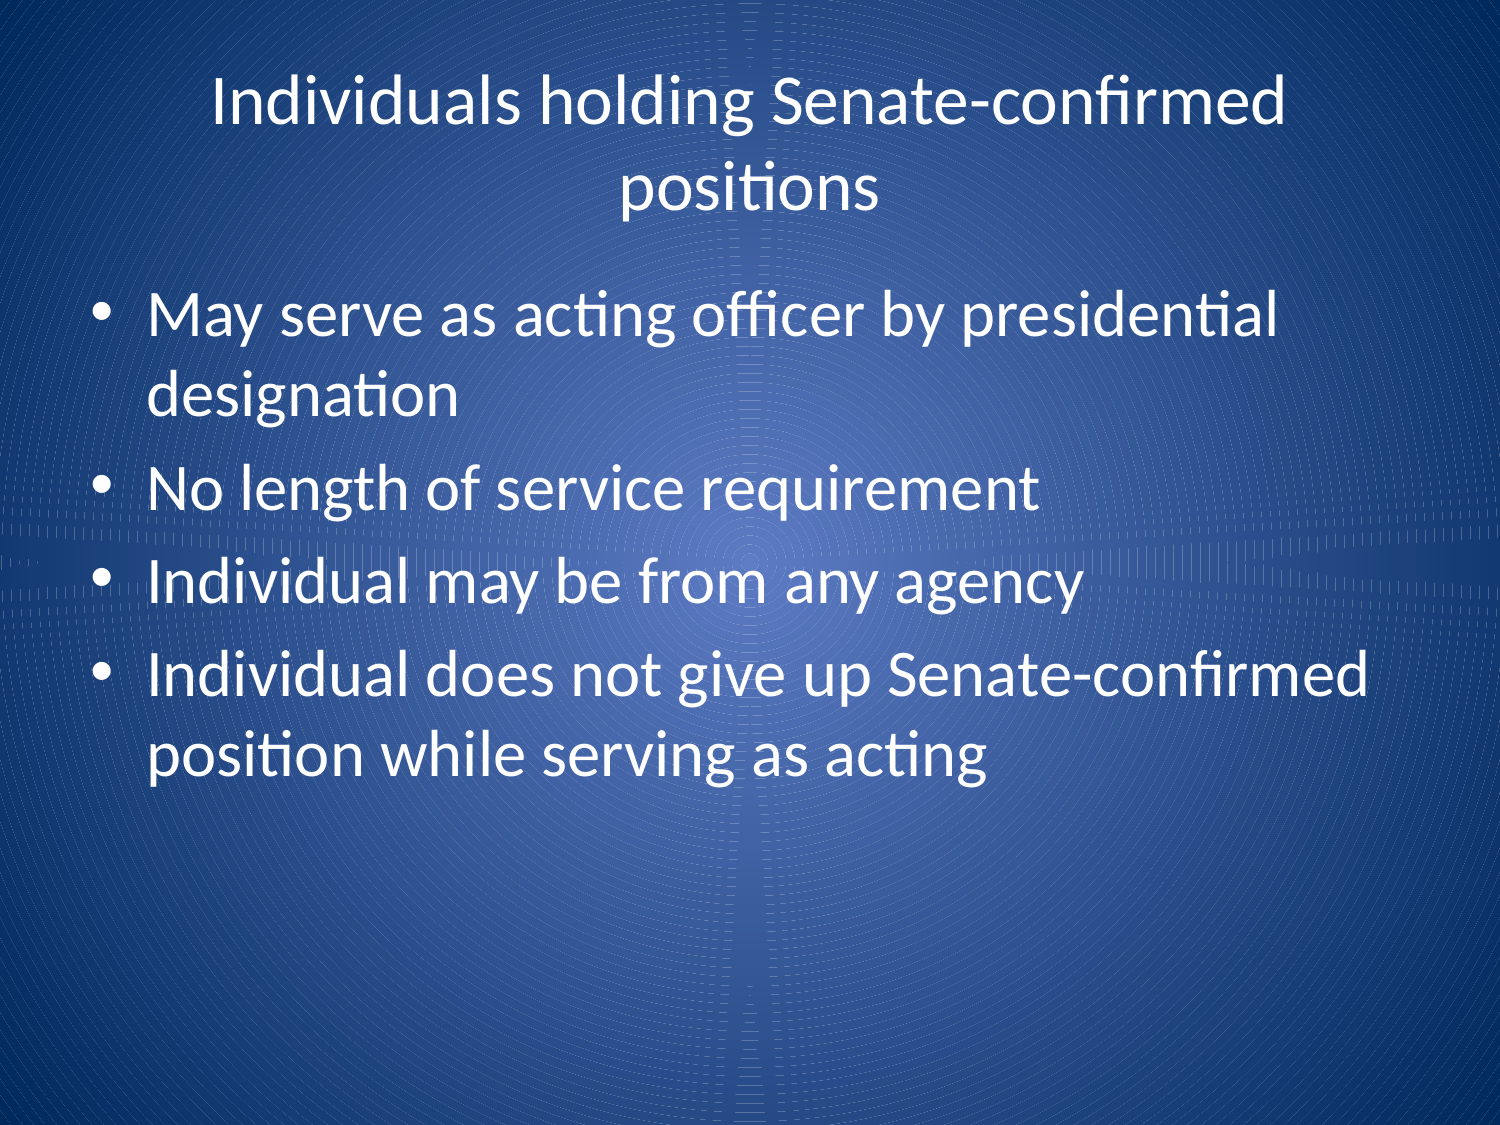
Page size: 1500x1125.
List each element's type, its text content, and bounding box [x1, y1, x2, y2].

list May serve as acting officer by presidential designation No length of service requirement Individual may be from any agency Individual does not give up Senate-confirmed position while serving as acting [75, 262, 1425, 1005]
title Individuals holding Senate-confirmed positions [75, 45, 1425, 233]
